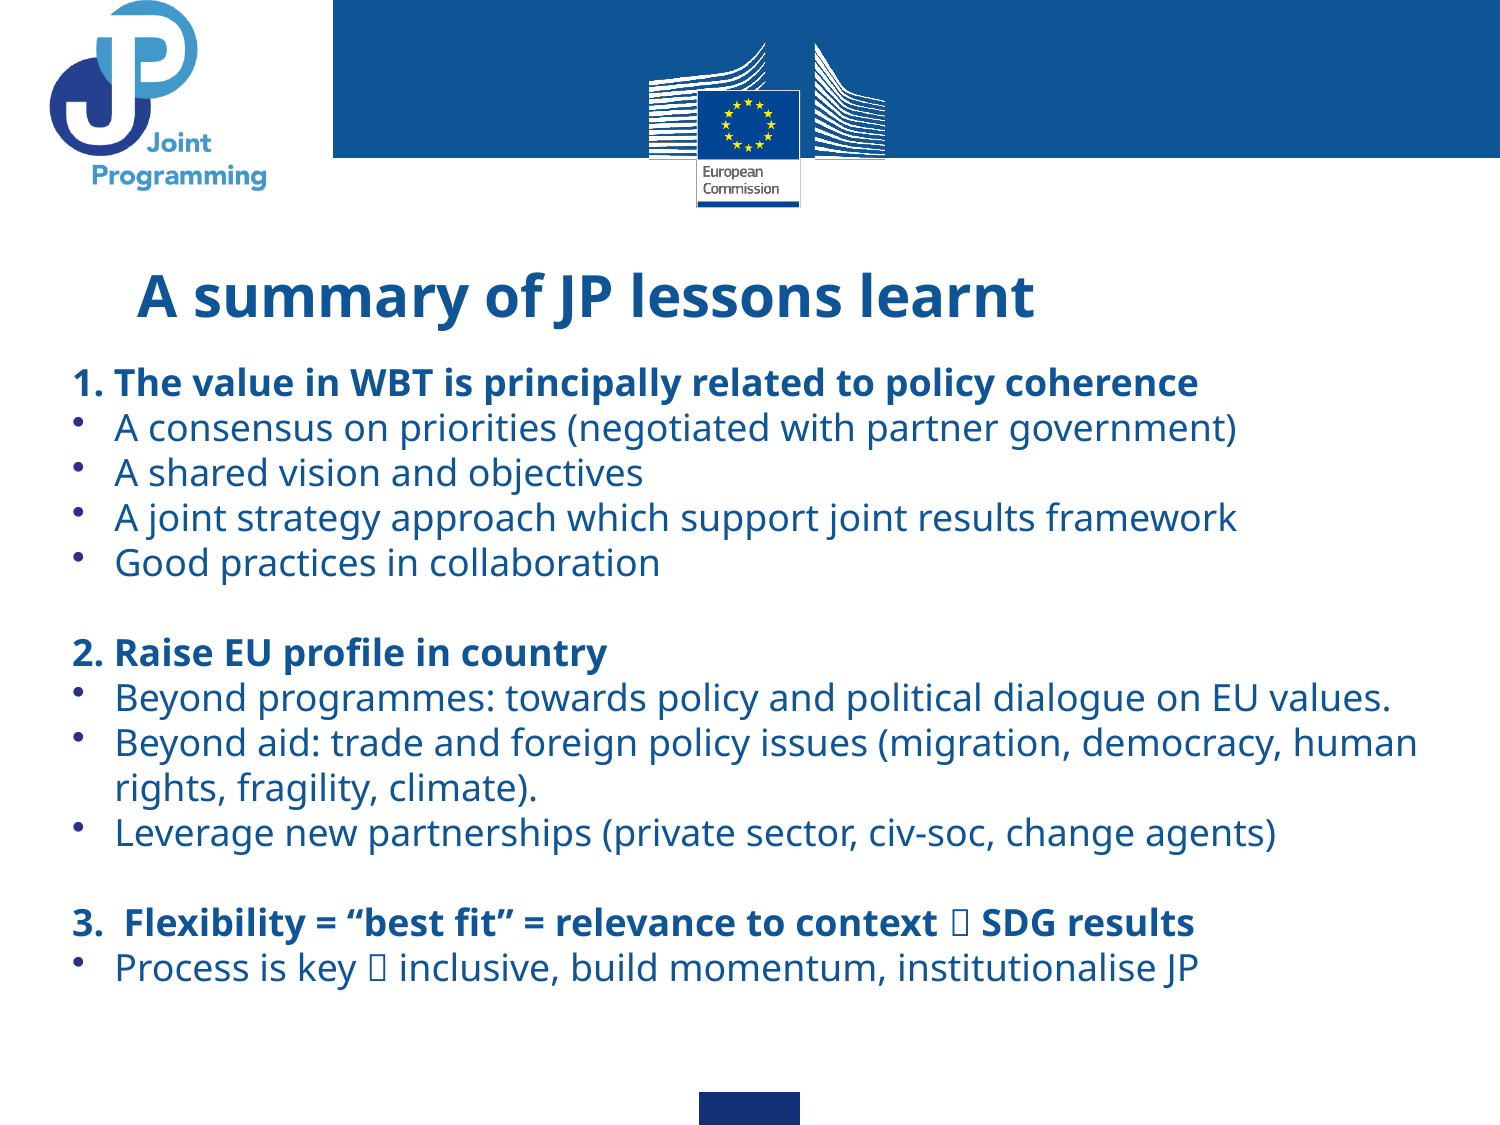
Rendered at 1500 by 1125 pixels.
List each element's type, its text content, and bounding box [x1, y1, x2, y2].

picture [0, 0, 333, 195]
picture [649, 42, 885, 208]
list 1. The value in WBT is principally related to policy coherence A consensus on priorities (negotiated with partner government) A shared vision and objectives A joint strategy approach which support joint results framework Good practices in collaboration 2. Raise EU profile in country Beyond programmes: towards policy and political dialogue on EU values. Beyond aid: trade and foreign policy issues (migration, democracy, human rights, fragility, climate). Leverage new partnerships (private sector, civ-soc, change agents) 3. Flexibility = “best fit” = relevance to context  SDG results Process is key  inclusive, build momentum, institutionalise JP [57, 351, 1443, 1089]
title A summary of JP lessons learnt [78, 236, 1375, 351]
